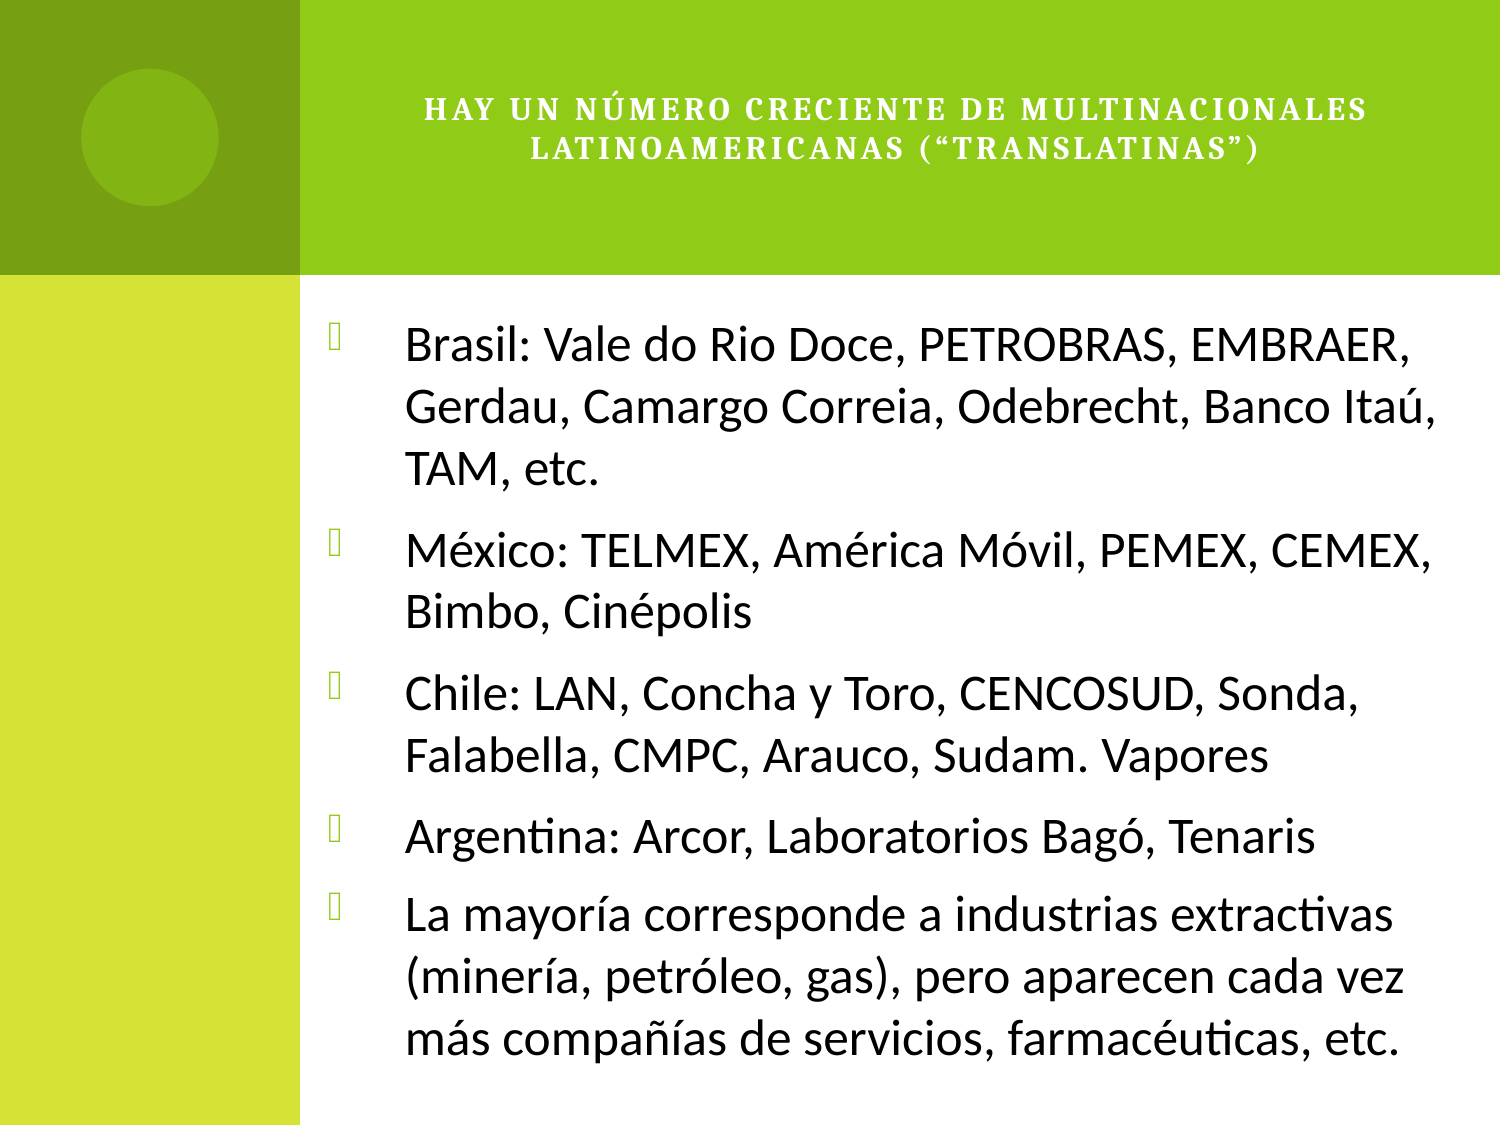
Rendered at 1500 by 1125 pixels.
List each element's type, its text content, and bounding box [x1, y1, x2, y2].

list Brasil: Vale do Rio Doce, PETROBRAS, EMBRAER, Gerdau, Camargo Correia, Odebrecht, Banco Itaú, TAM, etc. México: TELMEX, América Móvil, PEMEX, CEMEX, Bimbo, Cinépolis Chile: LAN, Concha y Toro, CENCOSUD, Sonda, Falabella, CMPC, Arauco, Sudam. Vapores Argentina: Arcor, Laboratorios Bagó, Tenaris La mayoría corresponde a industrias extractivas (minería, petróleo, gas), pero aparecen cada vez más compañías de servicios, farmacéuticas, etc. [312, 302, 1459, 1083]
title Hay un número creciente de multinacionales latinoamericanas (“Translatinas”) [324, 37, 1471, 225]
